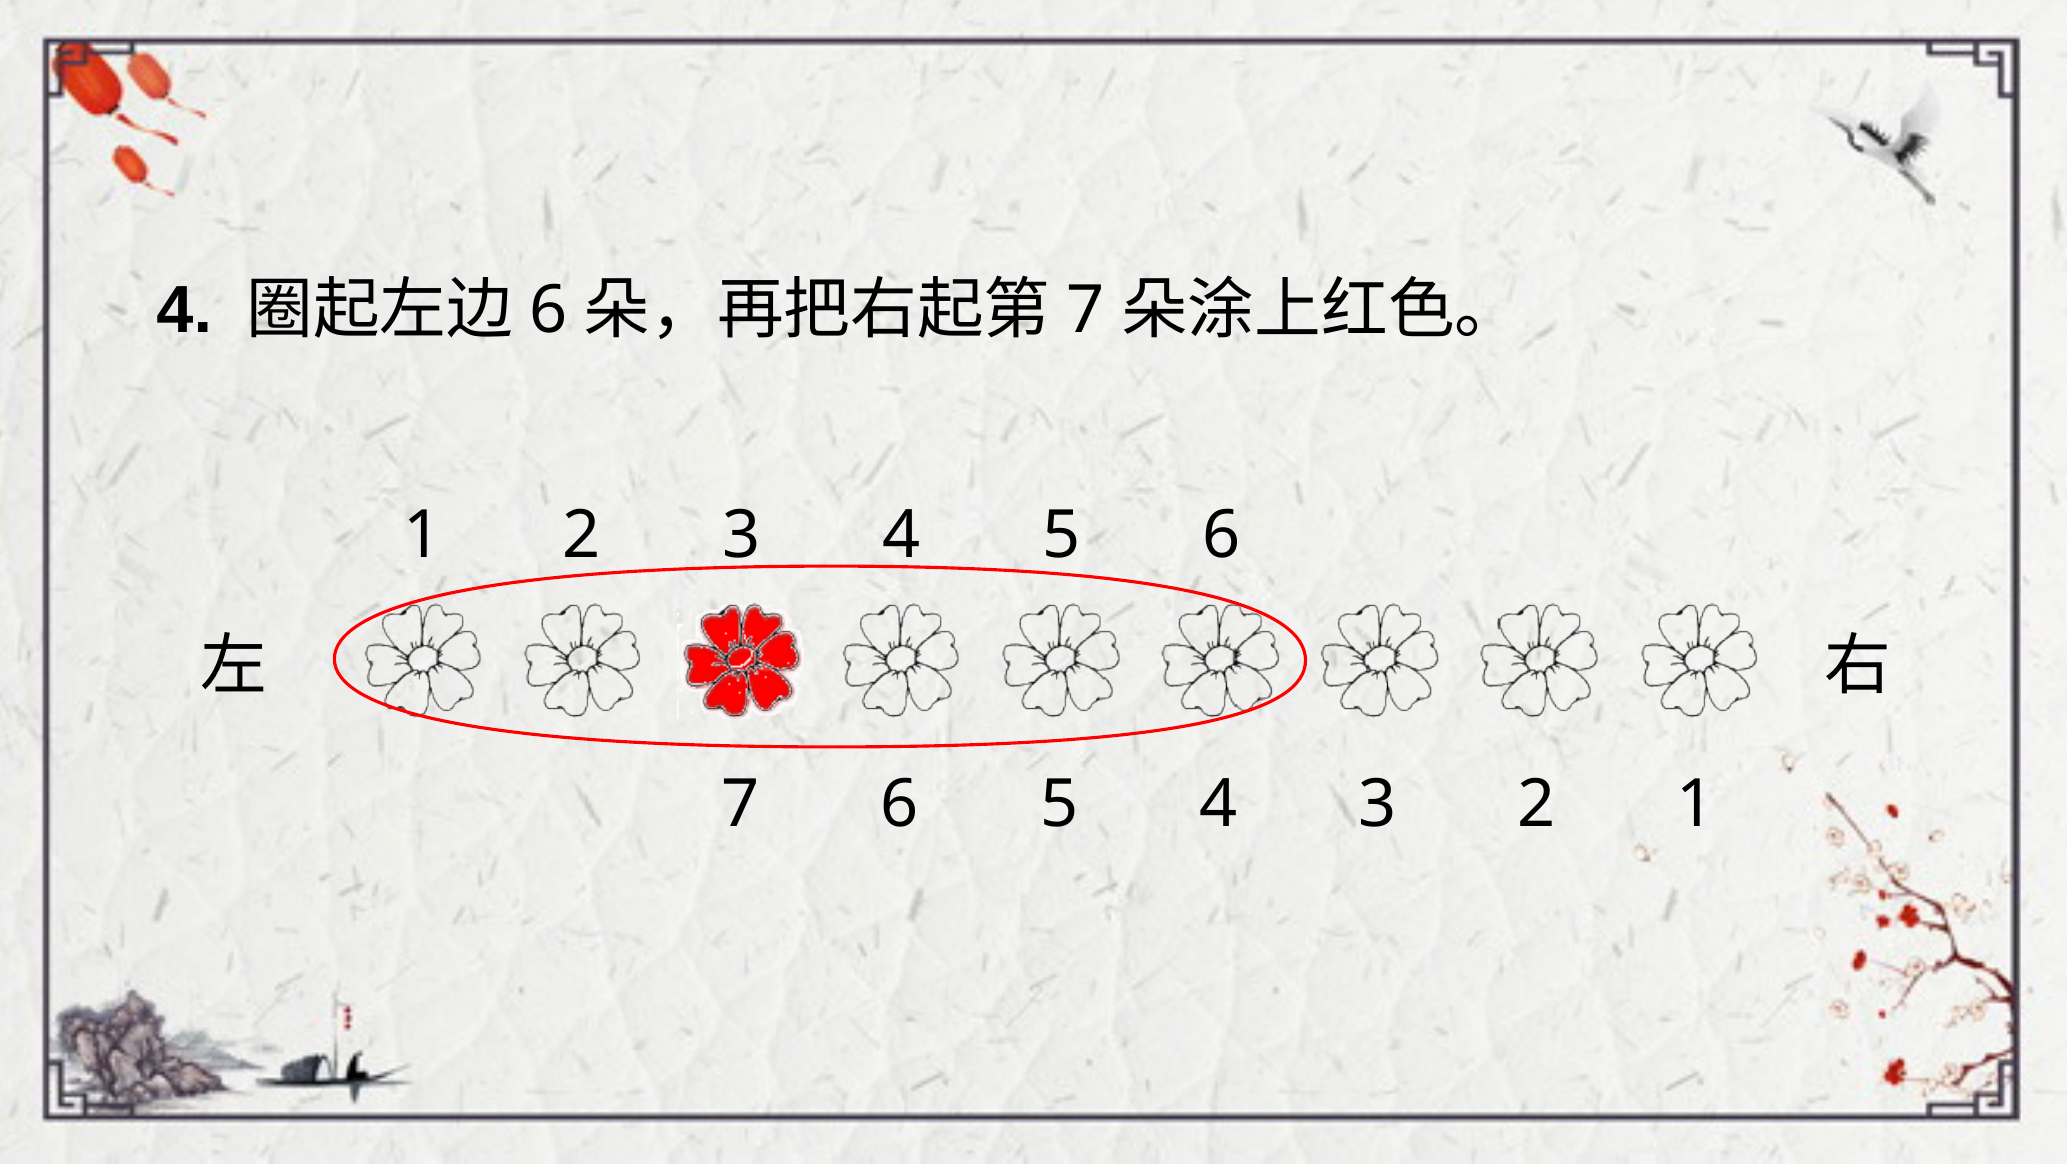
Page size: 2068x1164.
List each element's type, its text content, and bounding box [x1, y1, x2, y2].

text_box 3 [707, 483, 776, 577]
text_box 6 [1187, 483, 1256, 577]
picture [0, 0, 2068, 1164]
text_box 7 [706, 752, 775, 848]
text_box 4 [867, 483, 936, 577]
text_box [617, 566, 707, 577]
text_box 4. 圈起左边6朵，再把右起第7朵涂上红色。 [141, 258, 1583, 354]
text_box 右 [1809, 613, 1907, 709]
text_box 左 [185, 613, 283, 709]
text_box 1 [1661, 752, 1730, 848]
text_box [776, 565, 867, 577]
text_box [539, 736, 1121, 748]
text_box [936, 566, 1027, 577]
text_box 3 [1343, 752, 1412, 848]
text_box 5 [1025, 752, 1094, 848]
text_box 5 [1027, 483, 1096, 577]
text_box 2 [1502, 752, 1571, 848]
text_box 2 [547, 483, 617, 577]
text_box 1 [388, 483, 457, 577]
text_box 4 [1184, 752, 1253, 848]
text_box 6 [865, 752, 935, 848]
